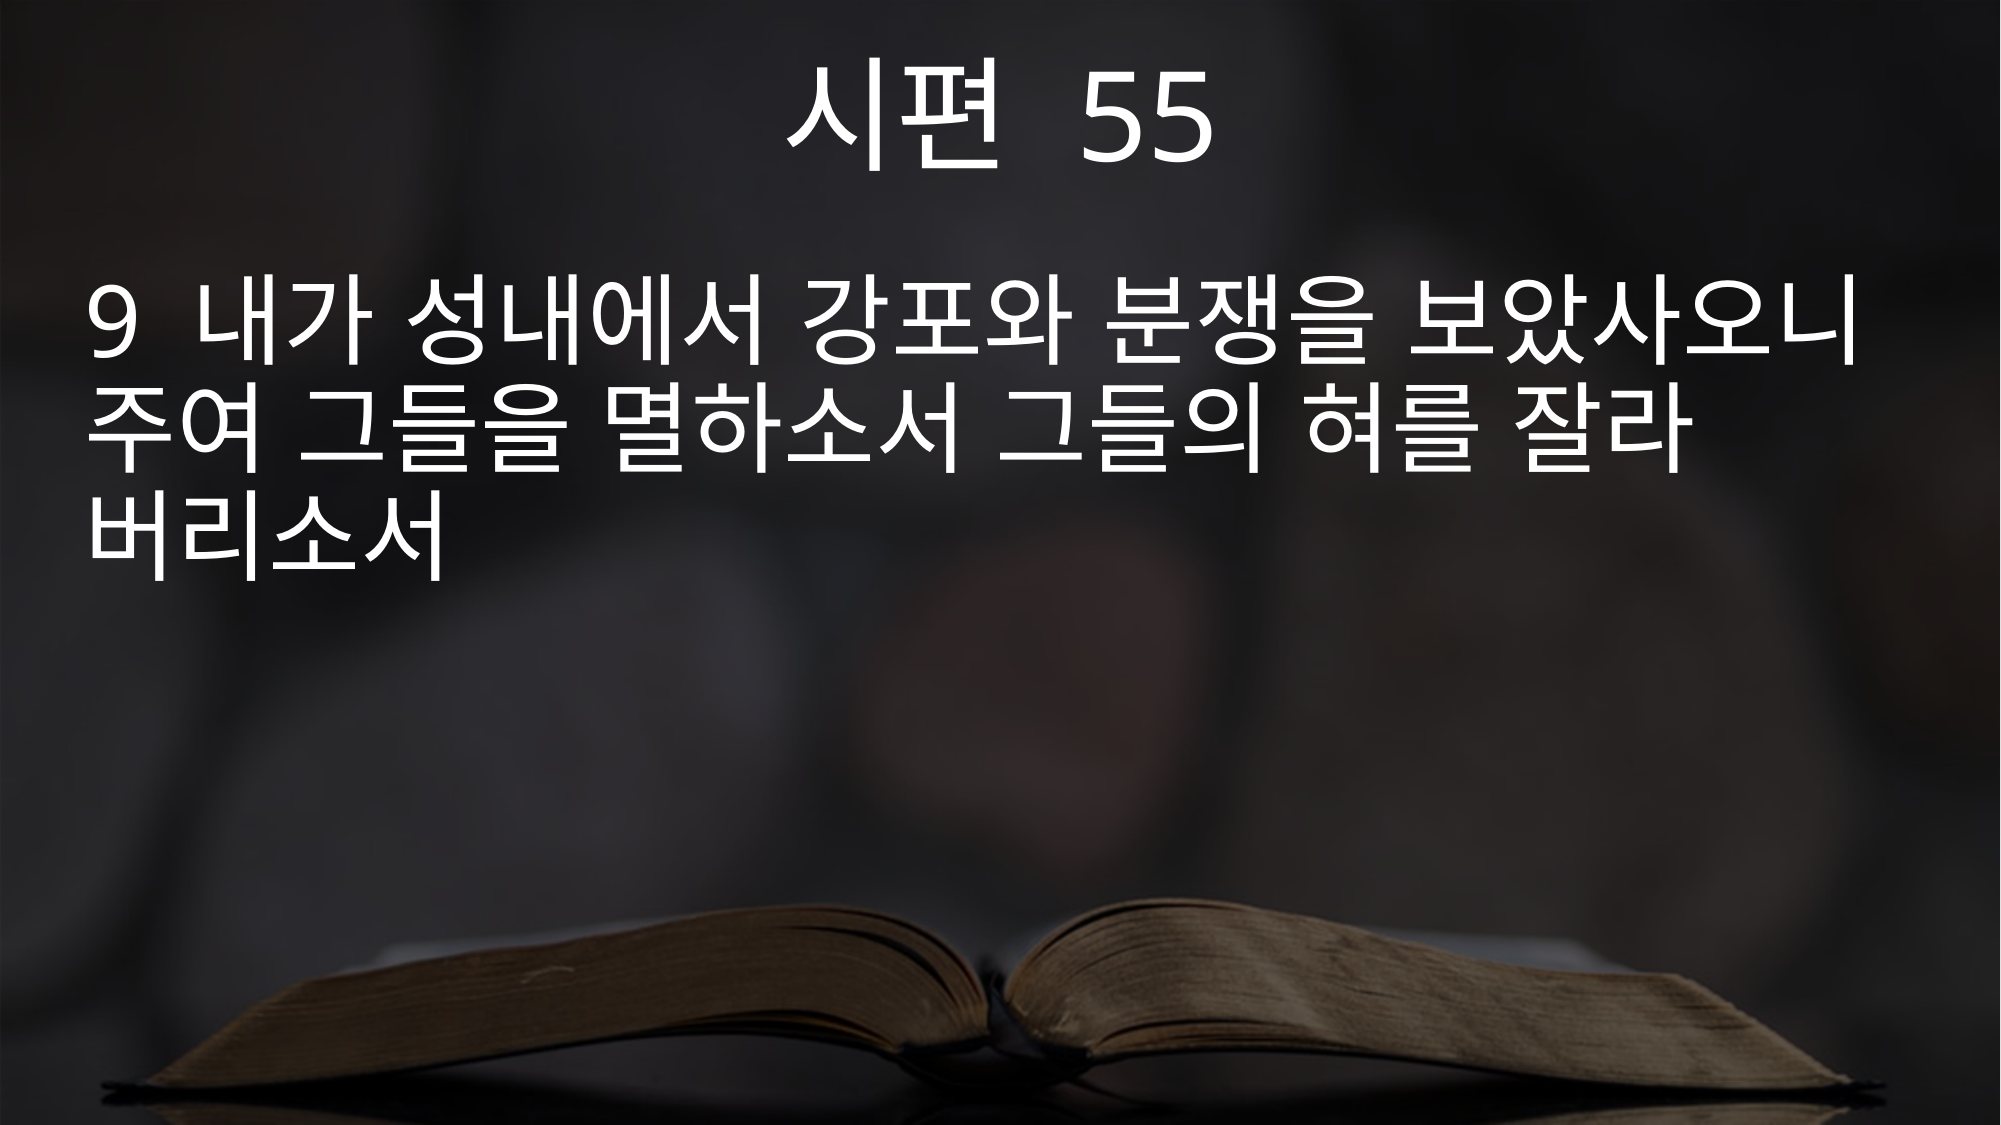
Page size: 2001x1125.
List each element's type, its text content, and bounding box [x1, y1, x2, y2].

picture [0, 0, 2001, 1125]
footer 시편 55 [0, 32, 2000, 192]
list 9 내가 성내에서 강포와 분쟁을 보았사오니 주여 그들을 멸하소서 그들의 혀를 잘라 버리소서 [69, 263, 1953, 423]
